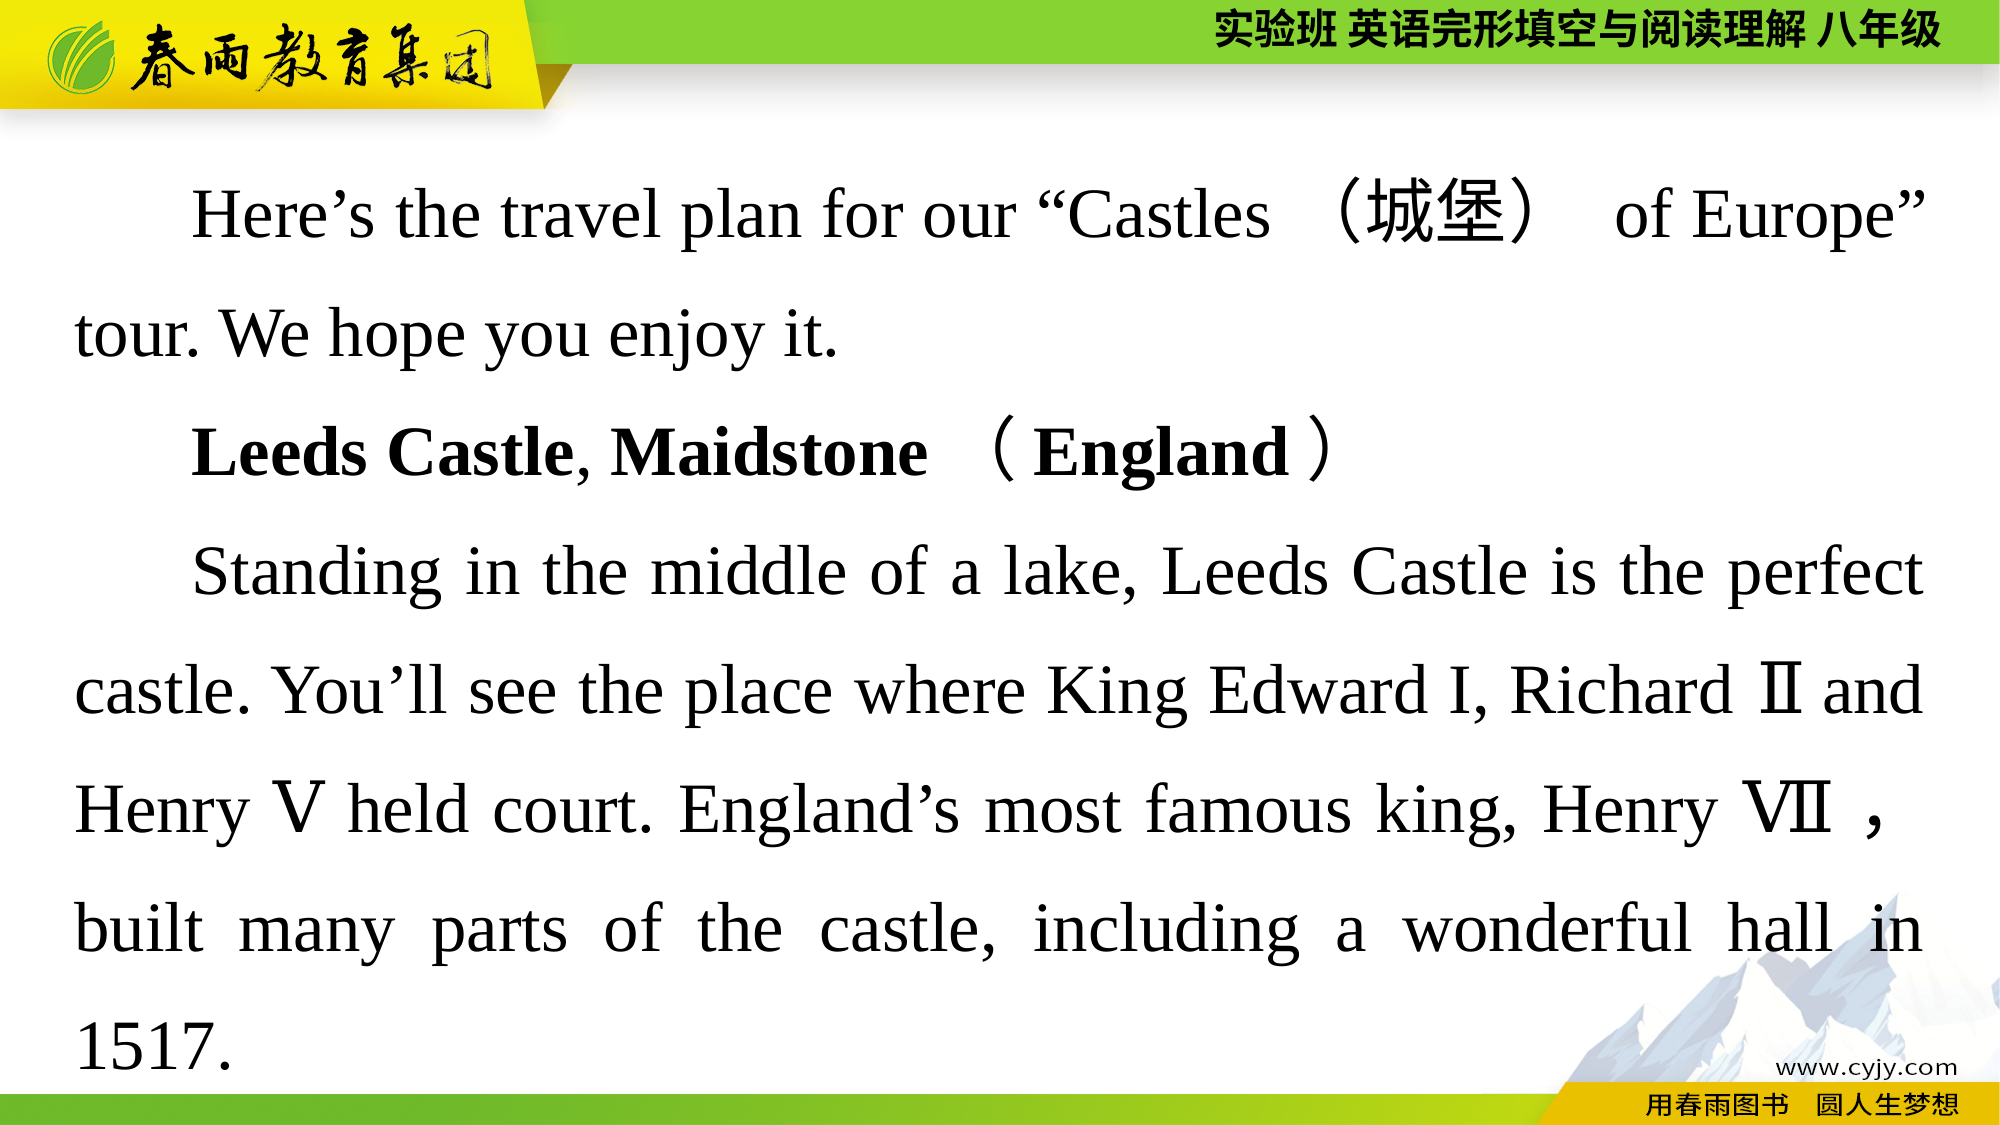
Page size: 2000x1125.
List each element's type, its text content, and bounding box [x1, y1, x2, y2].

list Here’s the travel plan for our “Castles（城堡） of Europe” tour. We hope you enjoy it. Leeds Castle, Maidstone（England） Standing in the middle of a lake, Leeds Castle is the perfect castle. You’ll see the place where King Edward I, Richard Ⅱ and Henry Ⅴ held court. England’s most famous king, Henry Ⅶ， built many parts of the castle, including a wonderful hall in 1517. [59, 125, 1944, 1117]
picture [0, 0, 2000, 1125]
